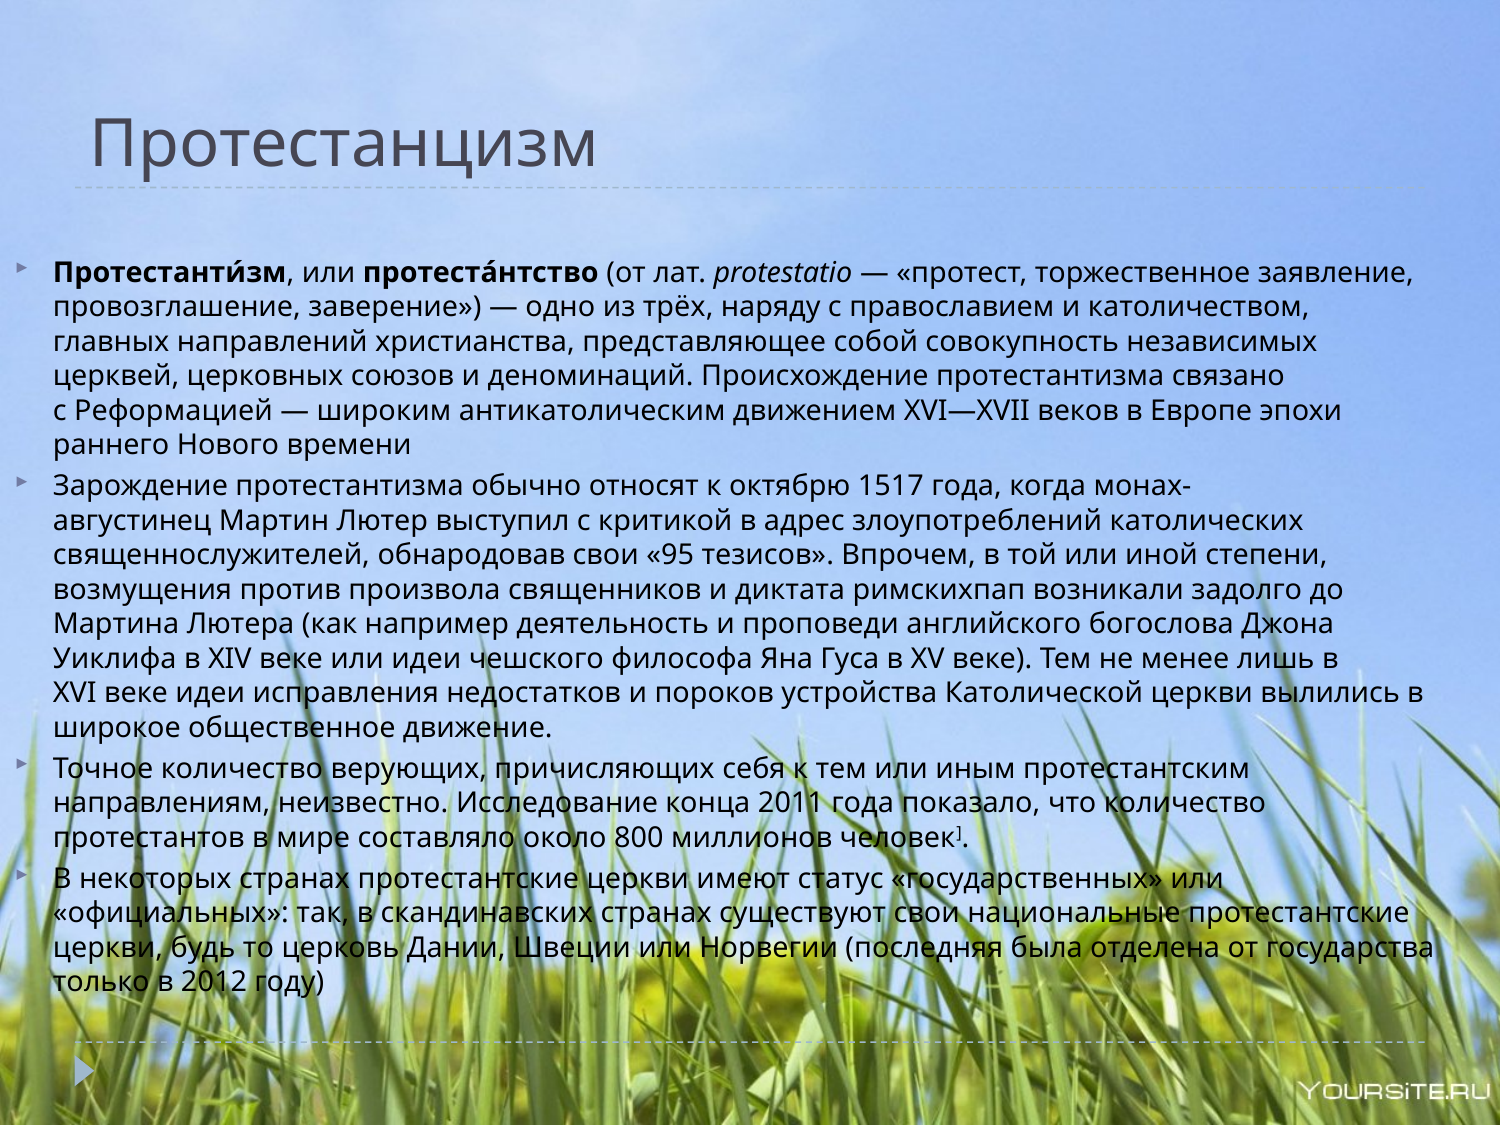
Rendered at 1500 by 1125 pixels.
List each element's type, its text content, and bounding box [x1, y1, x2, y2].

title Протестанцизм [75, 24, 1425, 188]
list Протестанти́зм, или протеста́нтство (от лат. protestatio — «протест, торжественное заявление, провозглашение, заверение») — одно из трёх, наряду с православием и католичеством, главных направлений христианства, представляющее собой совокупность независимых церквей, церковных союзов и деноминаций. Происхождение протестантизма связано с Реформацией — широким антикатолическим движением XVI—XVII веков в Европе эпохи раннего Нового времени Зарождение протестантизма обычно относят к октябрю 1517 года, когда монах-августинец Мартин Лютер выступил с критикой в адрес злоупотреблений католических священнослужителей, обнародовав свои «95 тезисов». Впрочем, в той или иной степени, возмущения против произвола священников и диктата римскихпап возникали задолго до Мартина Лютера (как например деятельность и проповеди английского богослова Джона Уиклифа в XIV веке или идеи чешского философа Яна Гуса в XV веке). Тем не менее лишь в XVI веке идеи исправления недостатков и пороков устройства Католической церкви вылились в широкое общественное движение. Точное количество верующих, причисляющих себя к тем или иным протестантским направлениям, неизвестно. Исследование конца 2011 года показало, что количество протестантов в мире составляло около 800 миллионов человек]. В некоторых странах протестантские церкви имеют статус «государственных» или «официальных»: так, в скандинавских странах существуют свои национальные протестантские церкви, будь то церковь Дании, Швеции или Норвегии (последняя была отделена от государства только в 2012 году) [0, 246, 1465, 1008]
picture [0, 0, 1500, 1125]
